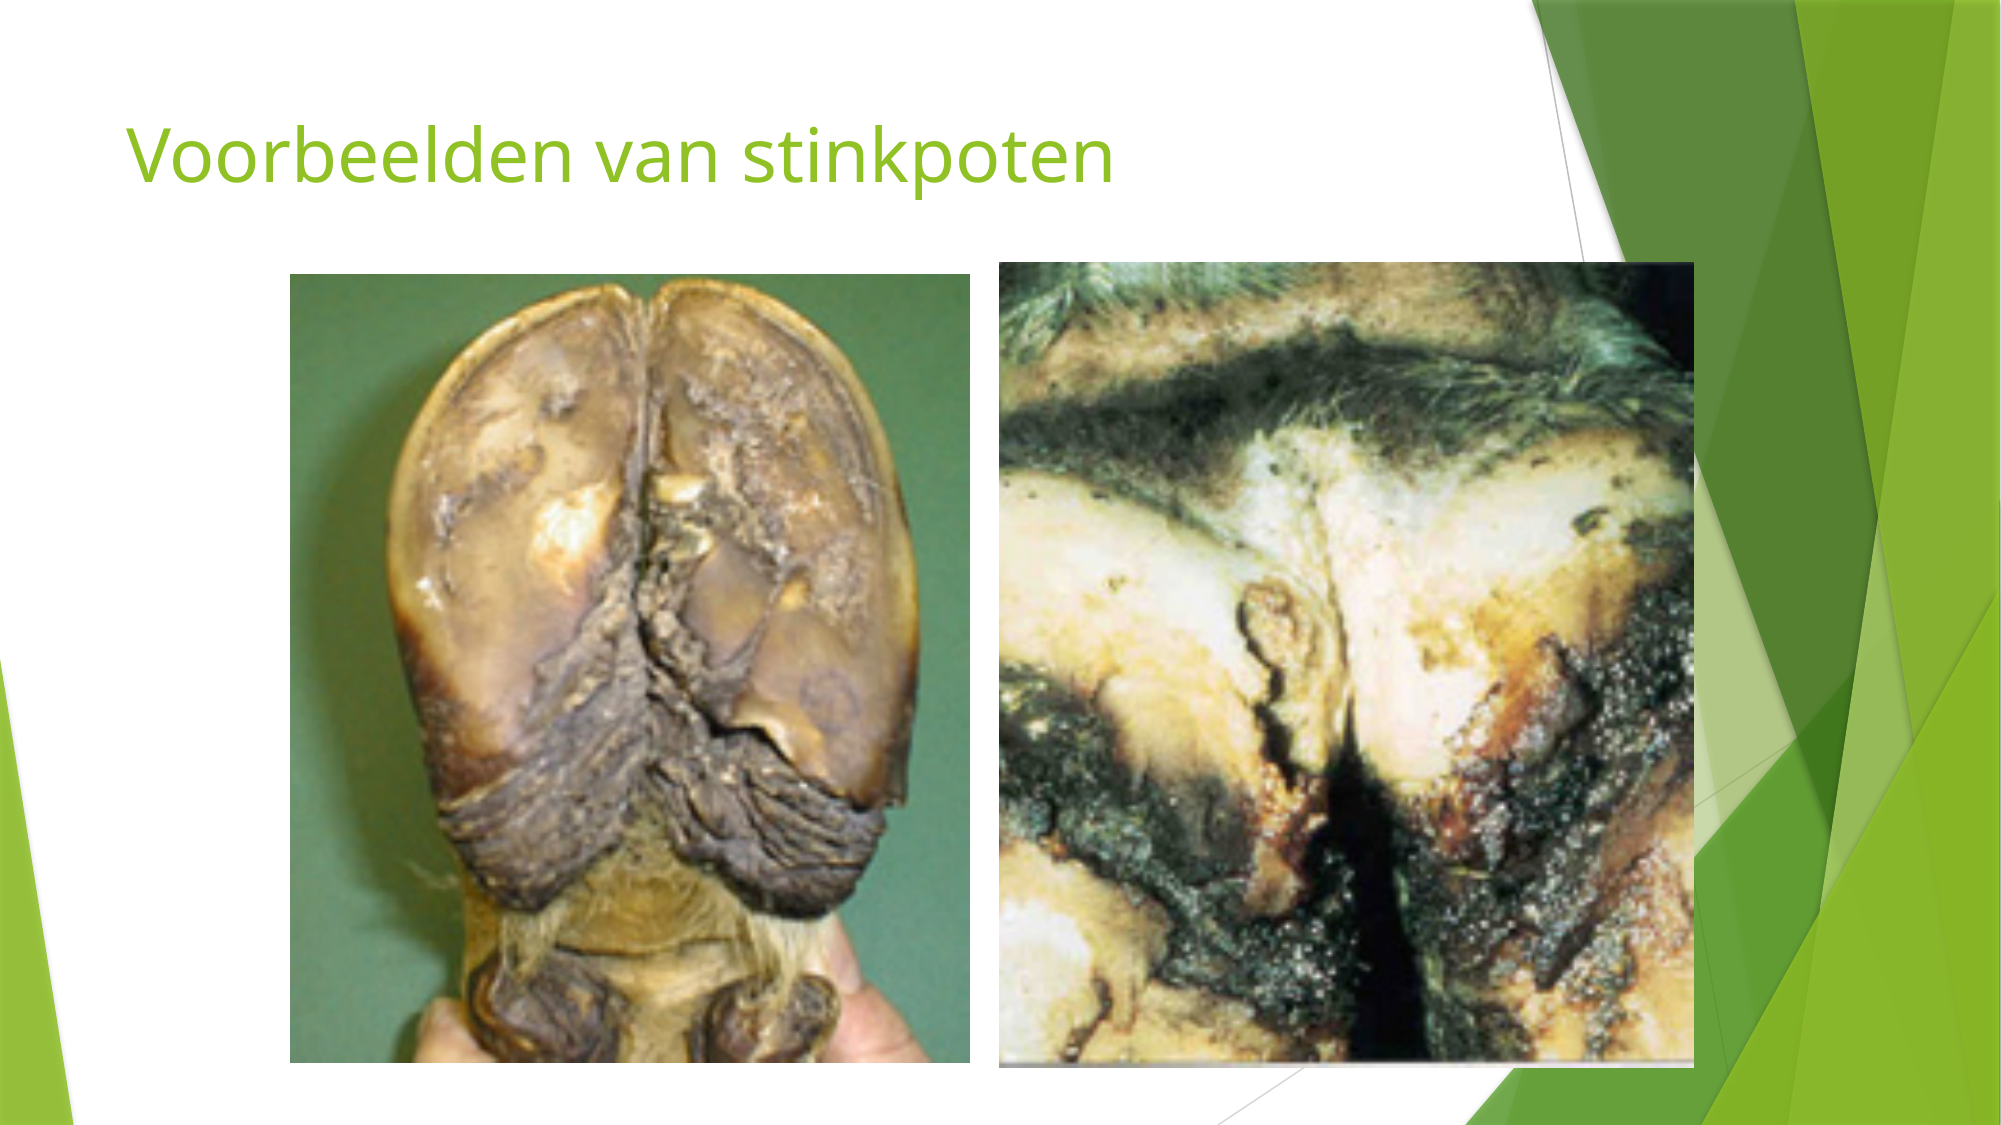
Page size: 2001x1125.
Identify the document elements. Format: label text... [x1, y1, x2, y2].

picture [290, 274, 971, 1063]
title Voorbeelden van stinkpoten [111, 99, 1522, 317]
picture [999, 261, 1695, 1068]
